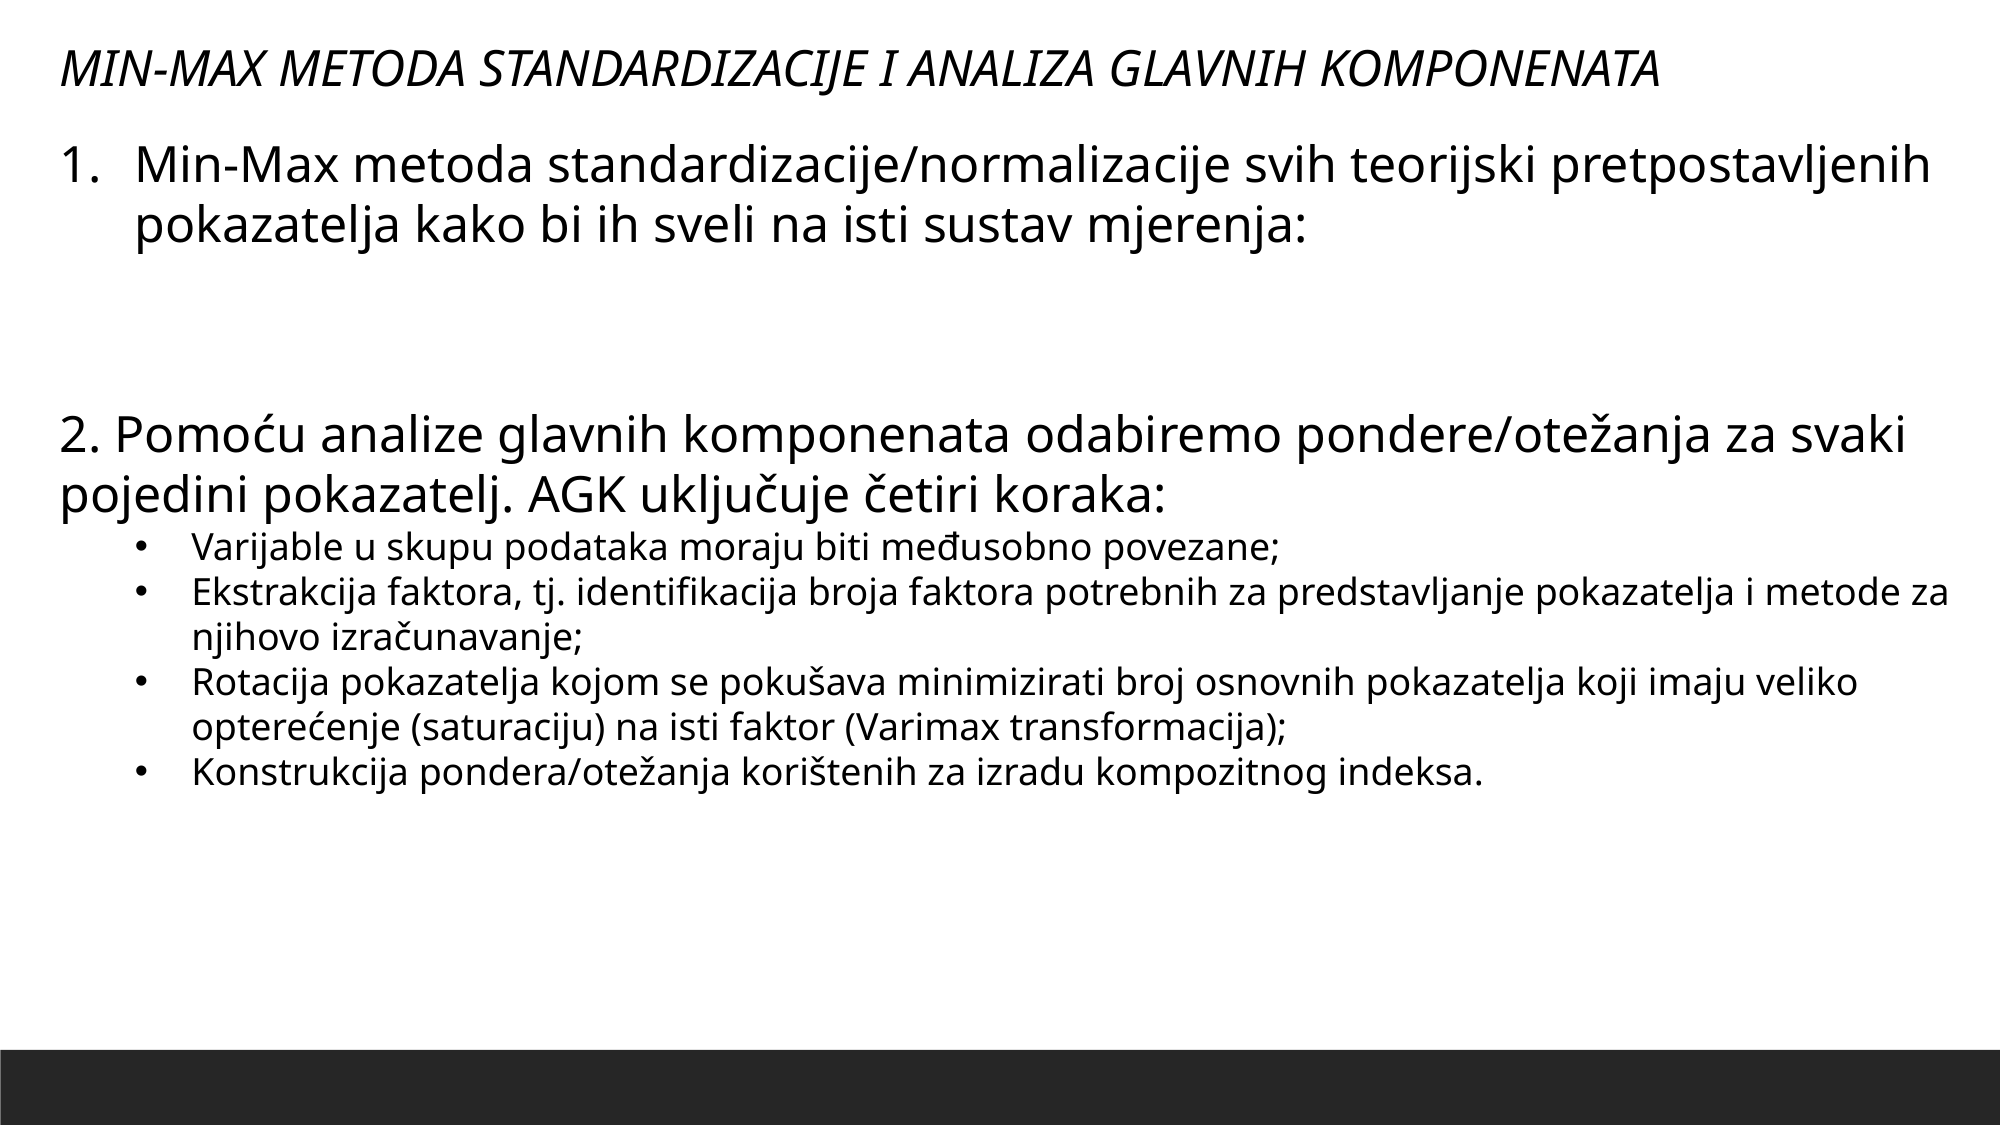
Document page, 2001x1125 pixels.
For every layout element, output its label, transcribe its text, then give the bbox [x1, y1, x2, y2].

text_box MIN-MAX METODA STANDARDIZACIJE I ANALIZA GLAVNIH KOMPONENATA [45, 29, 1971, 104]
